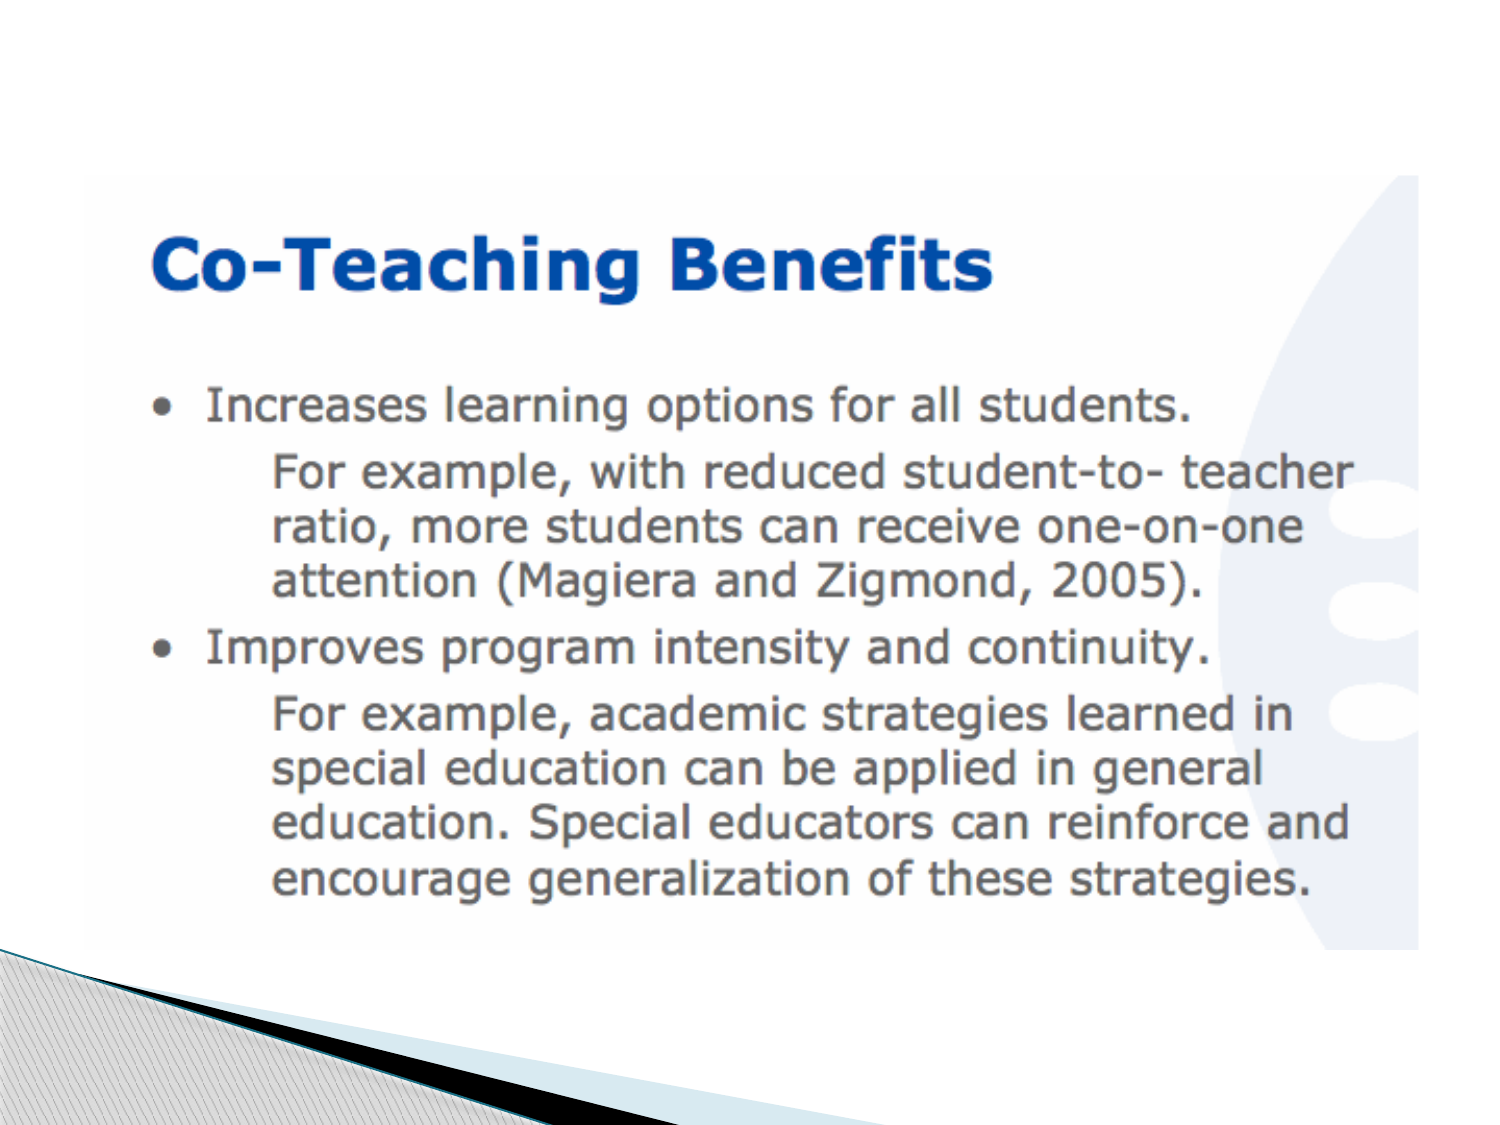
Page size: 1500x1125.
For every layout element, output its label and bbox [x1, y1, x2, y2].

picture [78, 174, 1422, 951]
